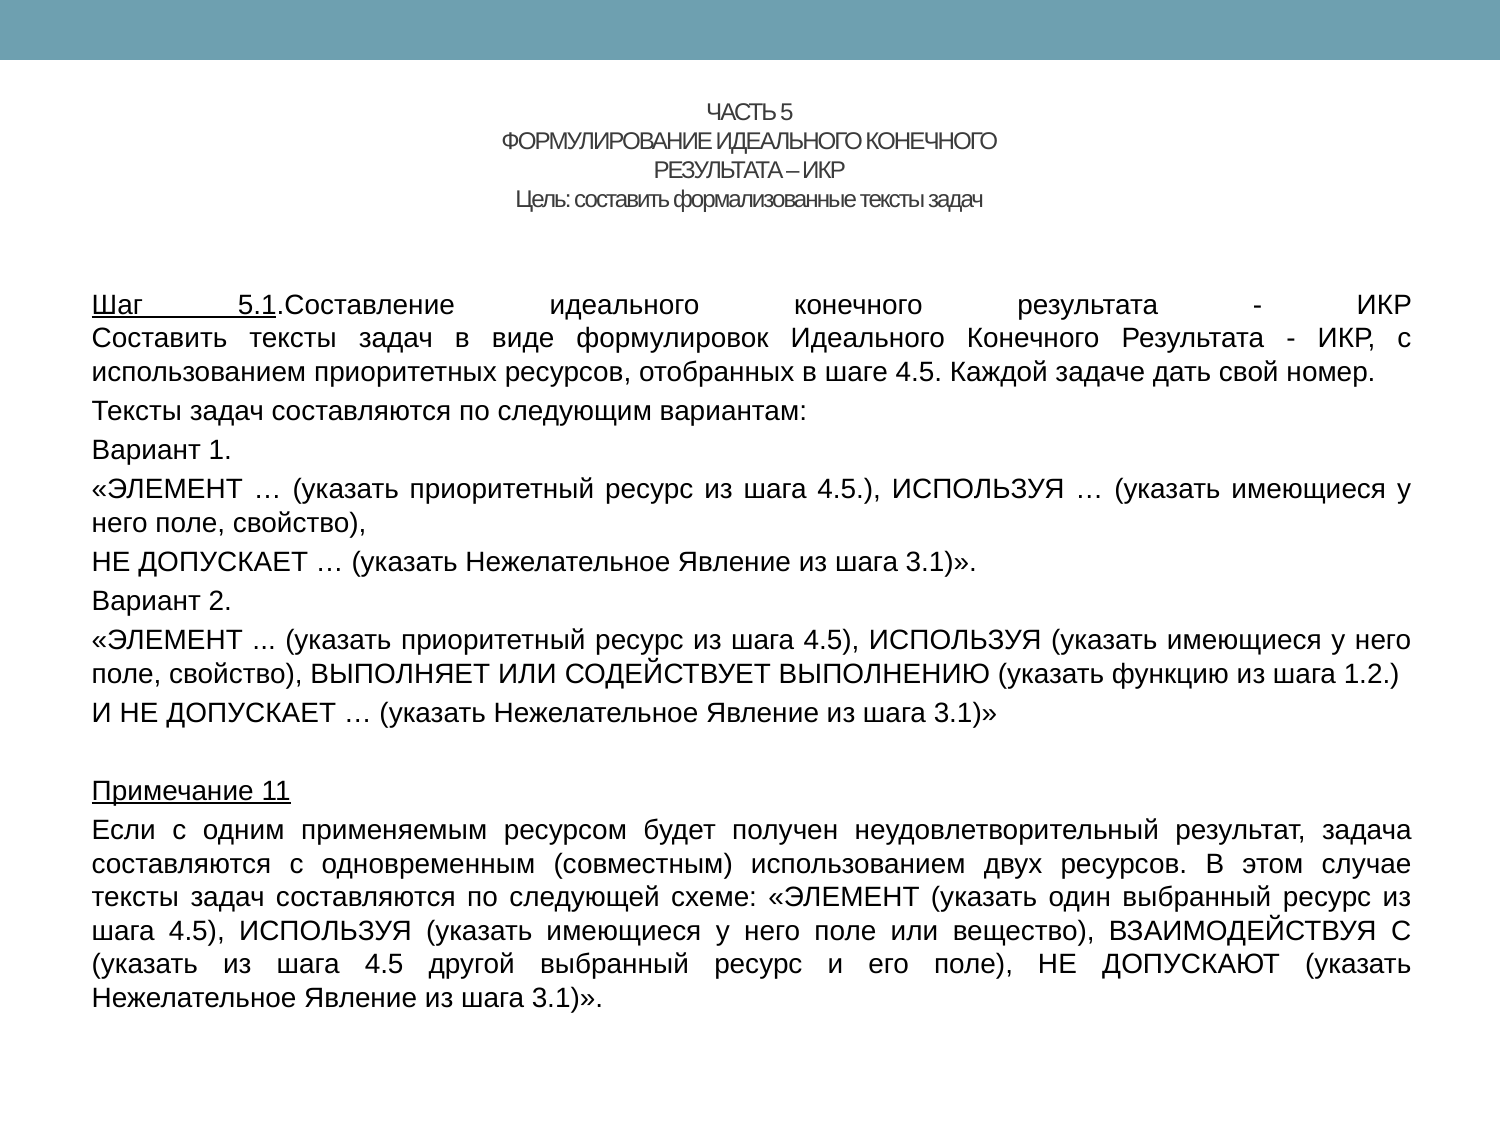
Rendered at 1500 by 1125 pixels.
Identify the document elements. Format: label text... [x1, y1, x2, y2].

list Шаг 5.1.Составление идеального конечного результата - ИКР Составить тексты задач в виде формулировок Идеального Конечного Результата - ИКР, с использованием приоритетных ресурсов, отобранных в шаге 4.5. Каждой задаче дать свой номер. Тексты задач составляются по следующим вариантам: Вариант 1. «ЭЛЕМЕНТ … (указать приоритетный ресурс из шага 4.5.), ИСПОЛЬЗУЯ … (указать имеющиеся у него поле, свойство), НЕ ДОПУСКАЕТ … (указать Нежелательное Явление из шага 3.1)». Вариант 2. «ЭЛЕМЕНТ ... (указать приоритетный ресурс из шага 4.5), ИСПОЛЬЗУЯ (указать имеющиеся у него поле, свойство), ВЫПОЛНЯЕТ ИЛИ СОДЕЙСТВУЕТ ВЫПОЛНЕНИЮ (указать функцию из шага 1.2.) И НЕ ДОПУСКАЕТ … (указать Нежелательное Явление из шага 3.1)» Примечание 11 Если с одним применяемым ресурсом будет получен неудовлетворительный результат, задача составляются с одновременным (совместным) использованием двух ресурсов. В этом случае тексты задач составляются по следующей схеме: «ЭЛЕМЕНТ (указать один выбранный ресурс из шага 4.5), ИСПОЛЬЗУЯ (указать имеющиеся у него поле или вещество), ВЗАИМОДЕЙСТВУЯ С (указать из шага 4.5 другой выбранный ресурс и его поле), НЕ ДОПУСКАЮТ (указать Нежелательное Явление из шага 3.1)». [76, 278, 1427, 1079]
title ЧАСТЬ 5 ФОРМУЛИРОВАНИЕ ИДЕАЛЬНОГО КОНЕЧНОГО РЕЗУЛЬТАТА – ИКР Цель: составить формализованные тексты задач [75, 87, 1425, 250]
